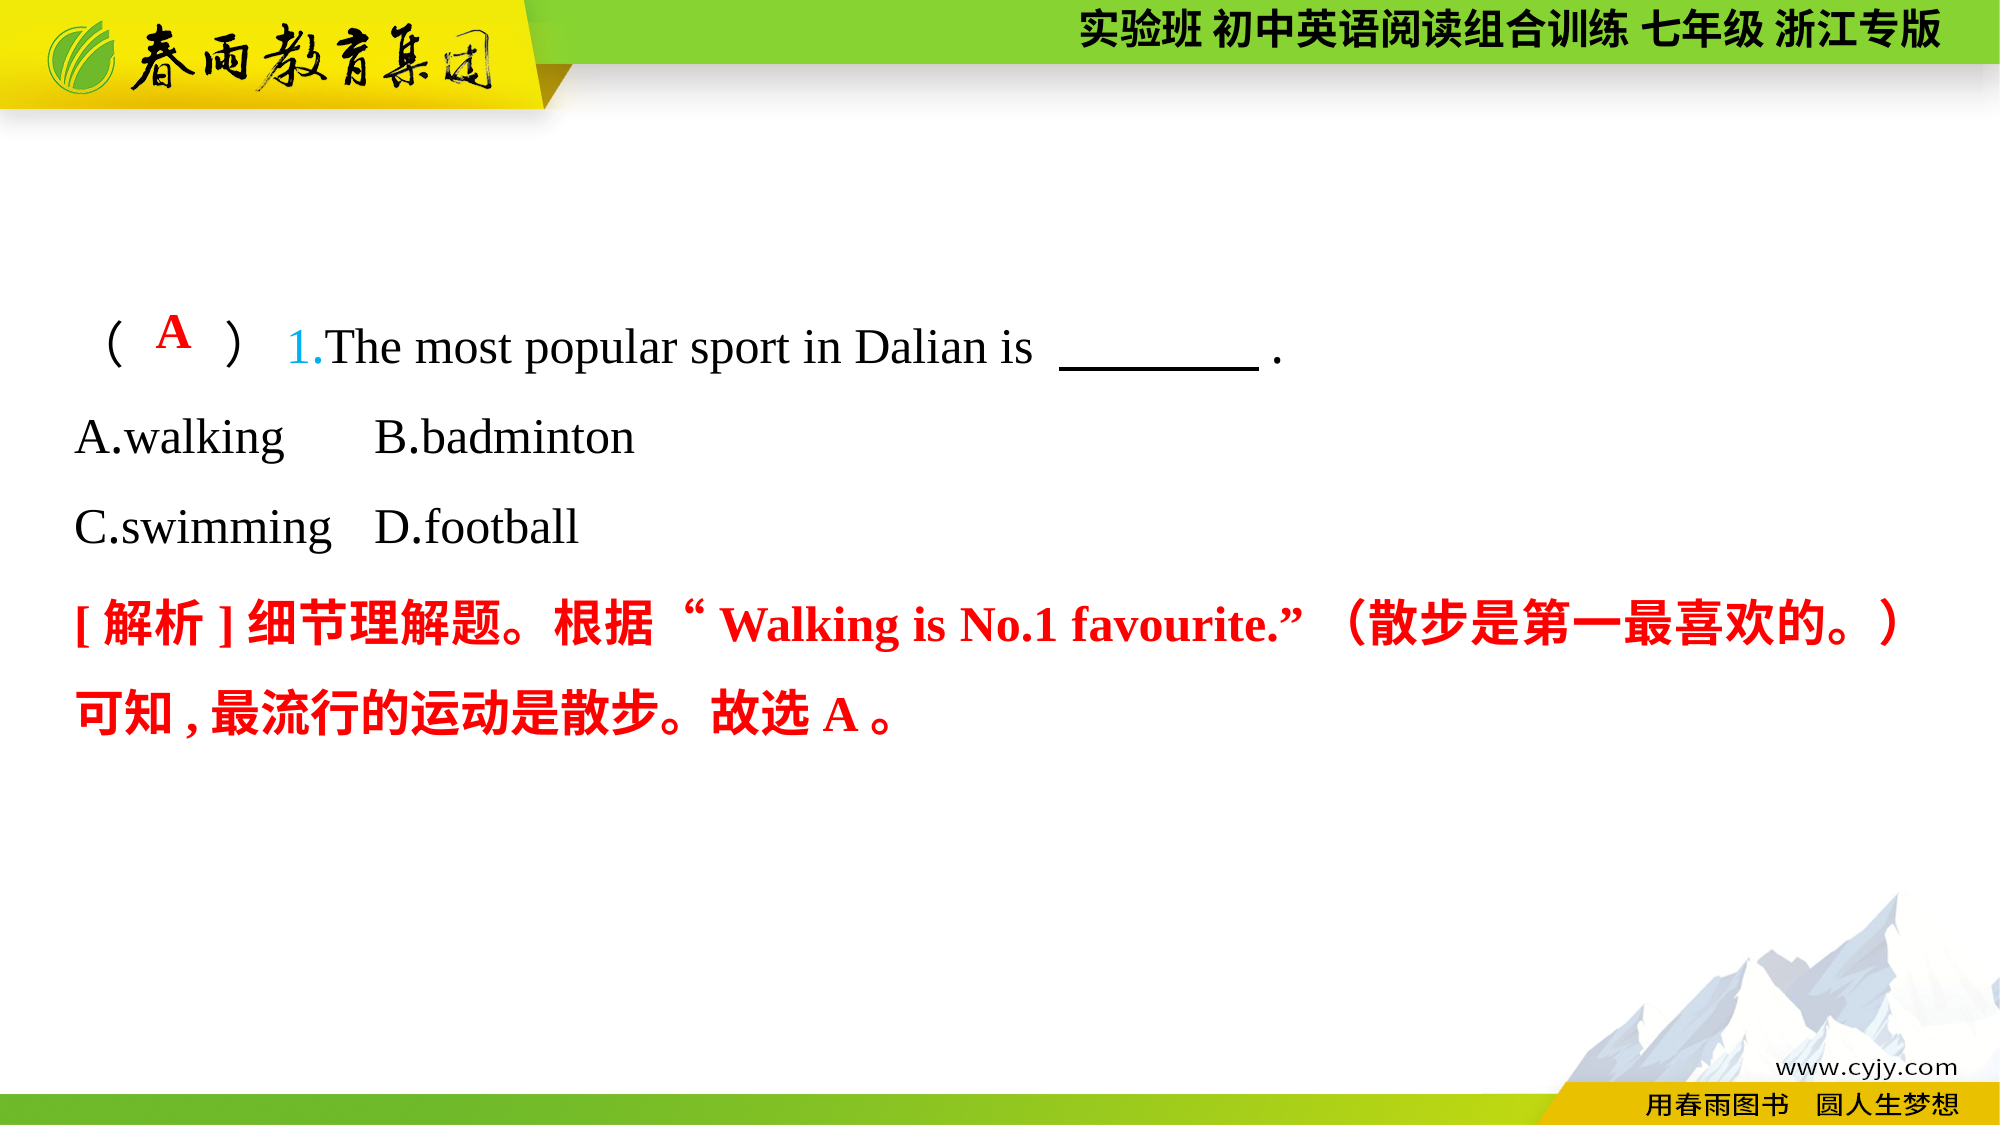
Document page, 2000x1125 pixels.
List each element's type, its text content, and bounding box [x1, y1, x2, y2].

text_box A [140, 290, 207, 366]
list （ ）1.The most popular sport in Dalian is . A.walking B.badminton C.swimming D.football [59, 275, 1944, 553]
text_box [解析]细节理解题。根据“Walking is No.1 favourite.”（散步是第一最喜欢的。）可知,最流行的运动是散步。故选A。 [59, 554, 1944, 750]
picture [0, 0, 2000, 1125]
